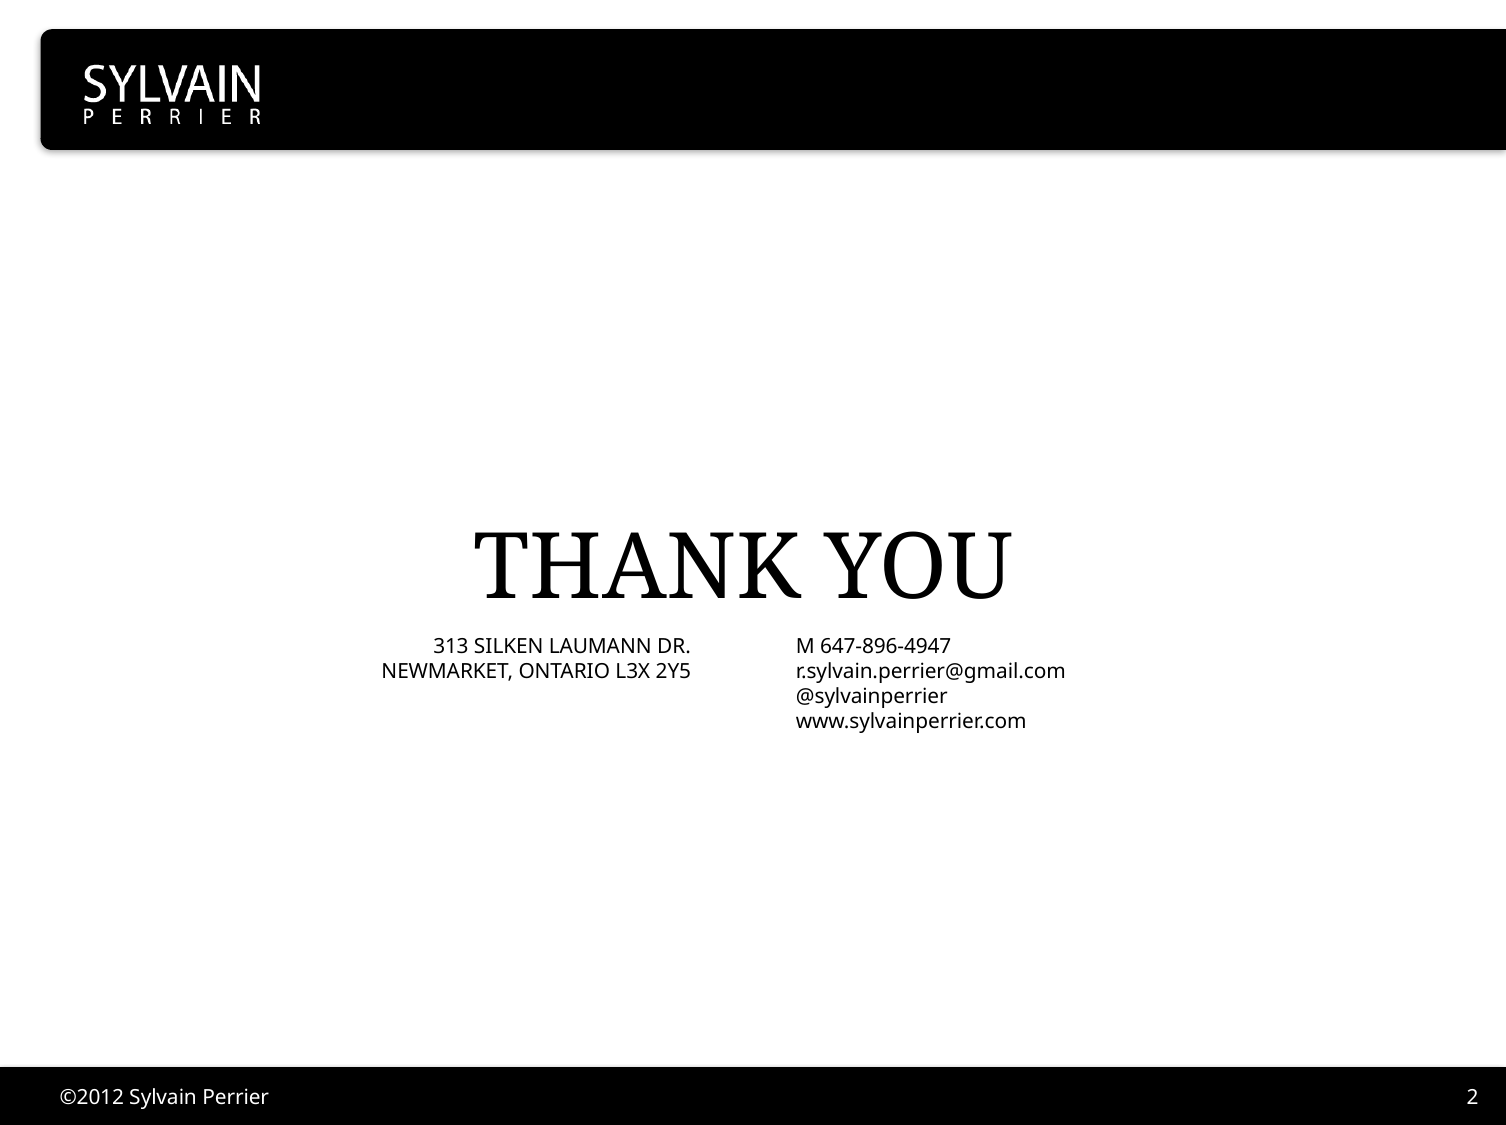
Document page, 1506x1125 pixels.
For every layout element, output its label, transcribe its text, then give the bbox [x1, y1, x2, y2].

picture [78, 49, 266, 139]
slide_number 2 [1367, 1076, 1494, 1115]
